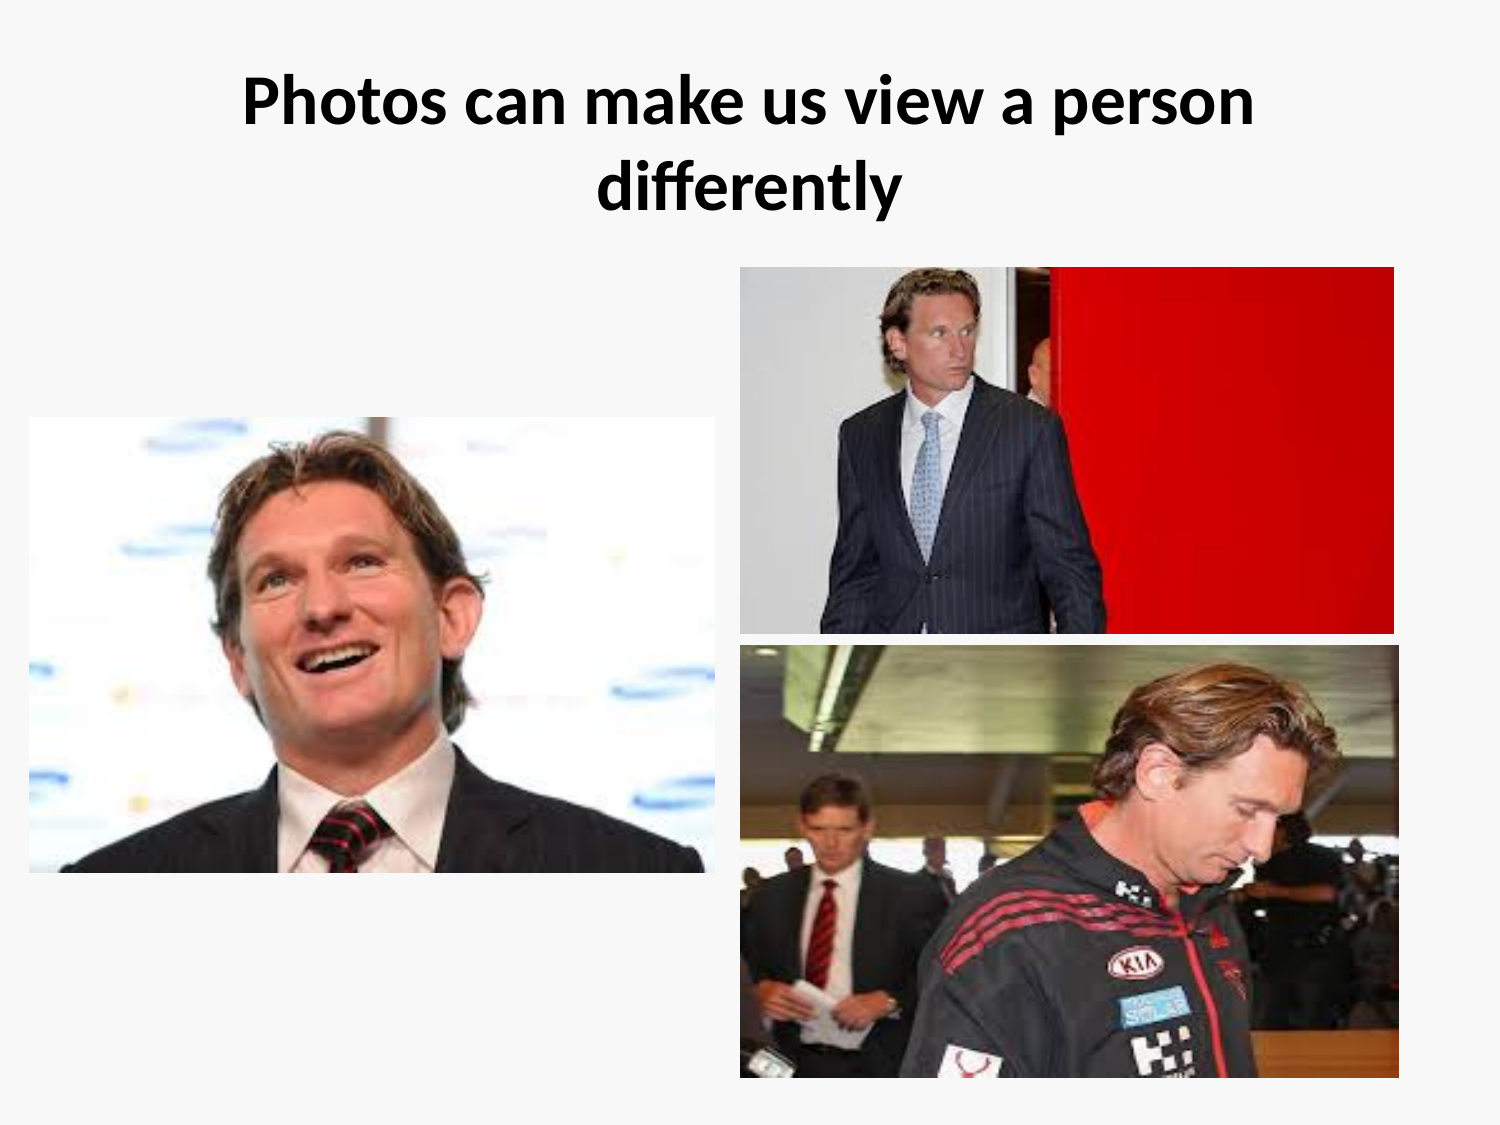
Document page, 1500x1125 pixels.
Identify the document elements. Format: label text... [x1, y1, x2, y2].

picture [740, 266, 1394, 635]
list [29, 417, 715, 874]
picture [740, 644, 1399, 1078]
title Photos can make us view a person differently [75, 45, 1425, 233]
